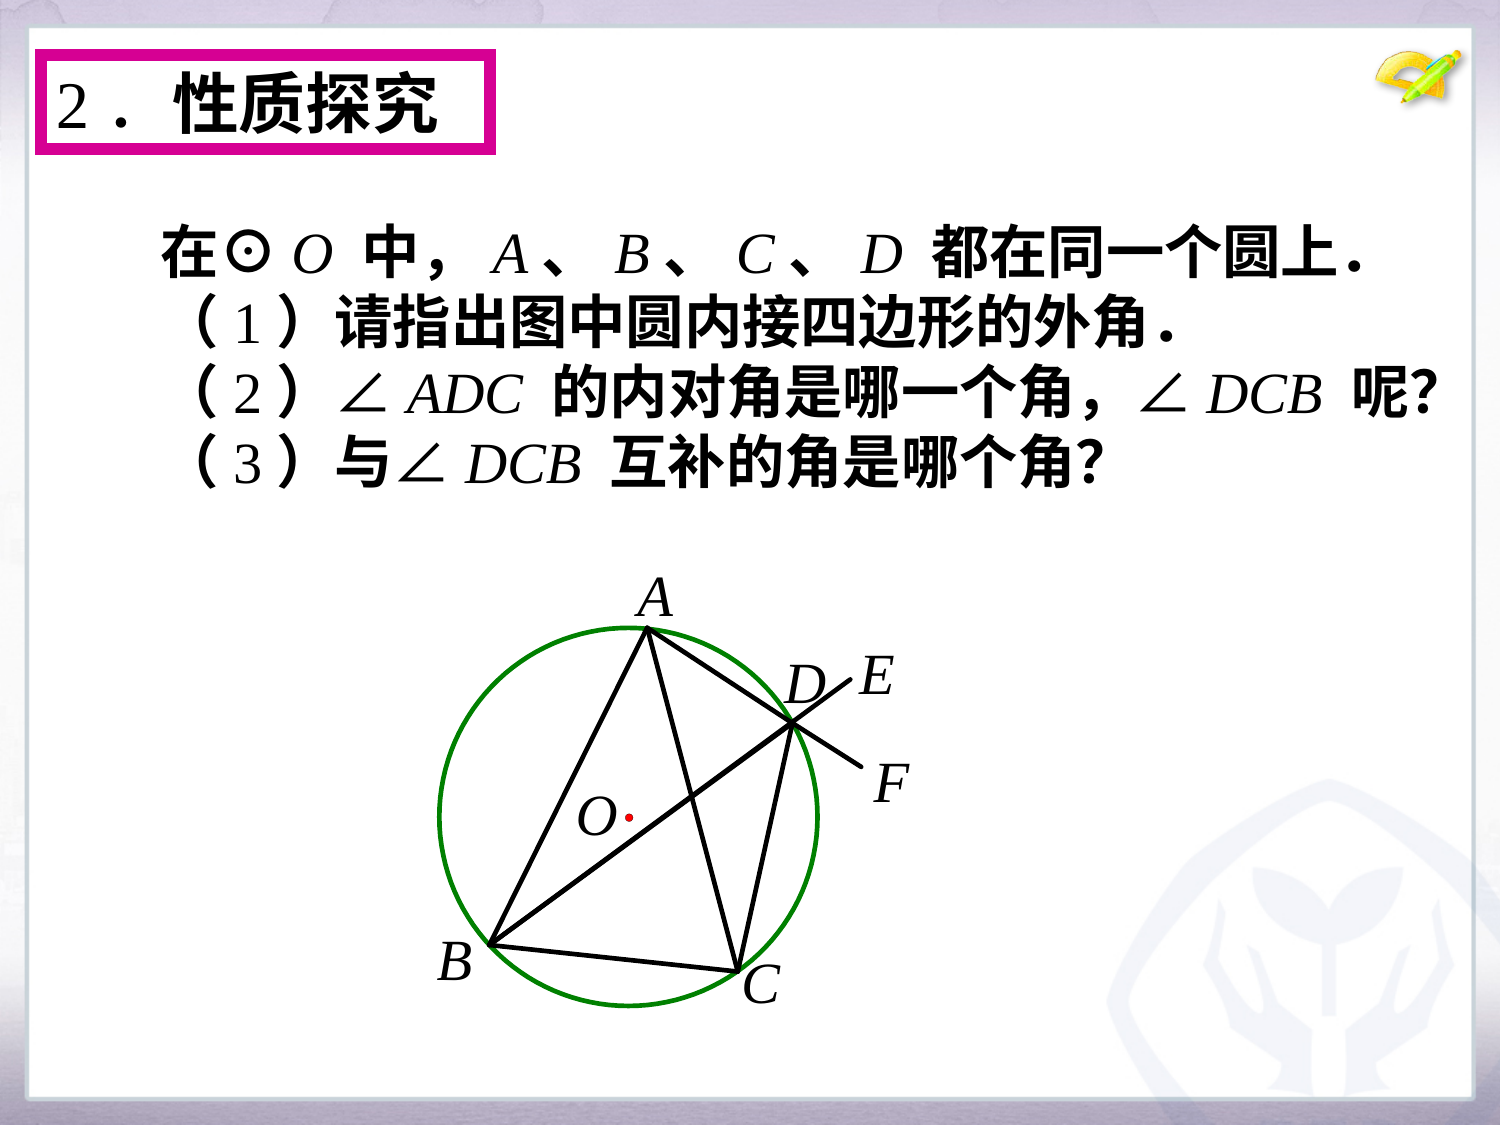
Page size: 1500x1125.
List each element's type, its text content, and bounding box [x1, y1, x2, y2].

picture [0, 0, 1500, 1125]
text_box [421, 550, 975, 1024]
text_box 2．性质探究 [41, 54, 490, 150]
subtitle 在⊙O 中，A、B、C、D 都在同一个圆上． （1）请指出图中圆内接四边形的外角． （2）∠ADC 的内对角是哪一个角，∠DCB 呢？ （3）与∠DCB 互补的角是哪个角？ [29, 207, 1500, 876]
